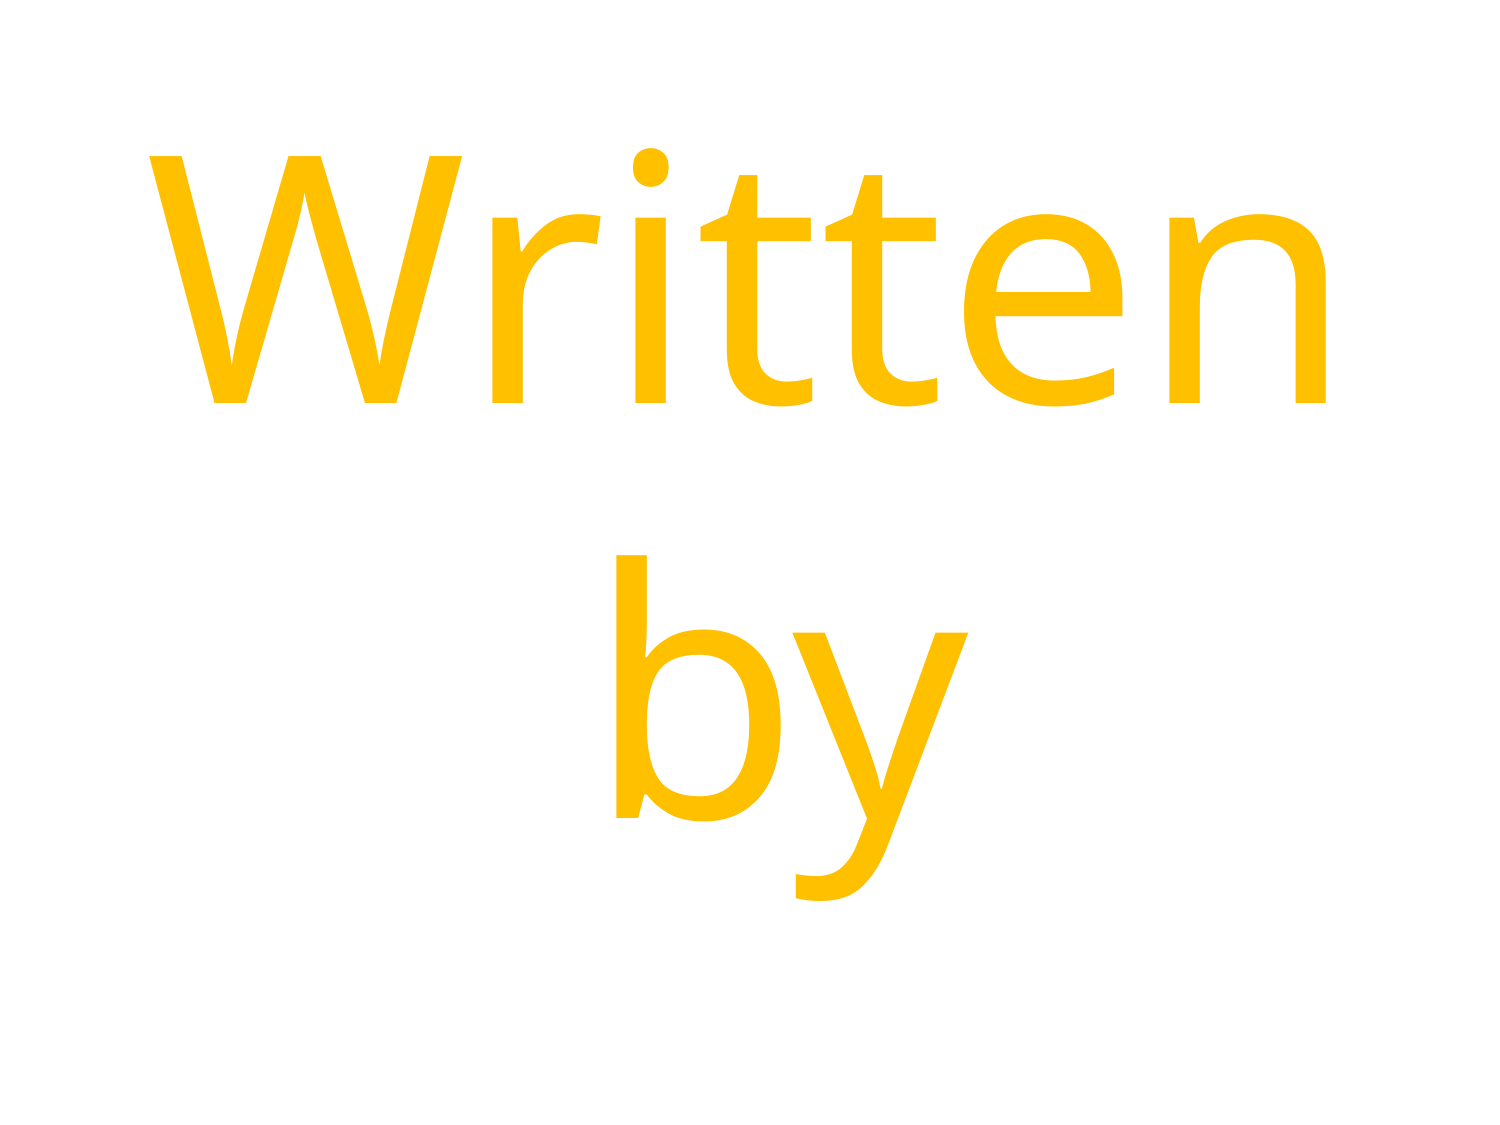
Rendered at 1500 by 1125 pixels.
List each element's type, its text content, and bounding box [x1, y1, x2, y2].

list Written by [75, 50, 1425, 1005]
